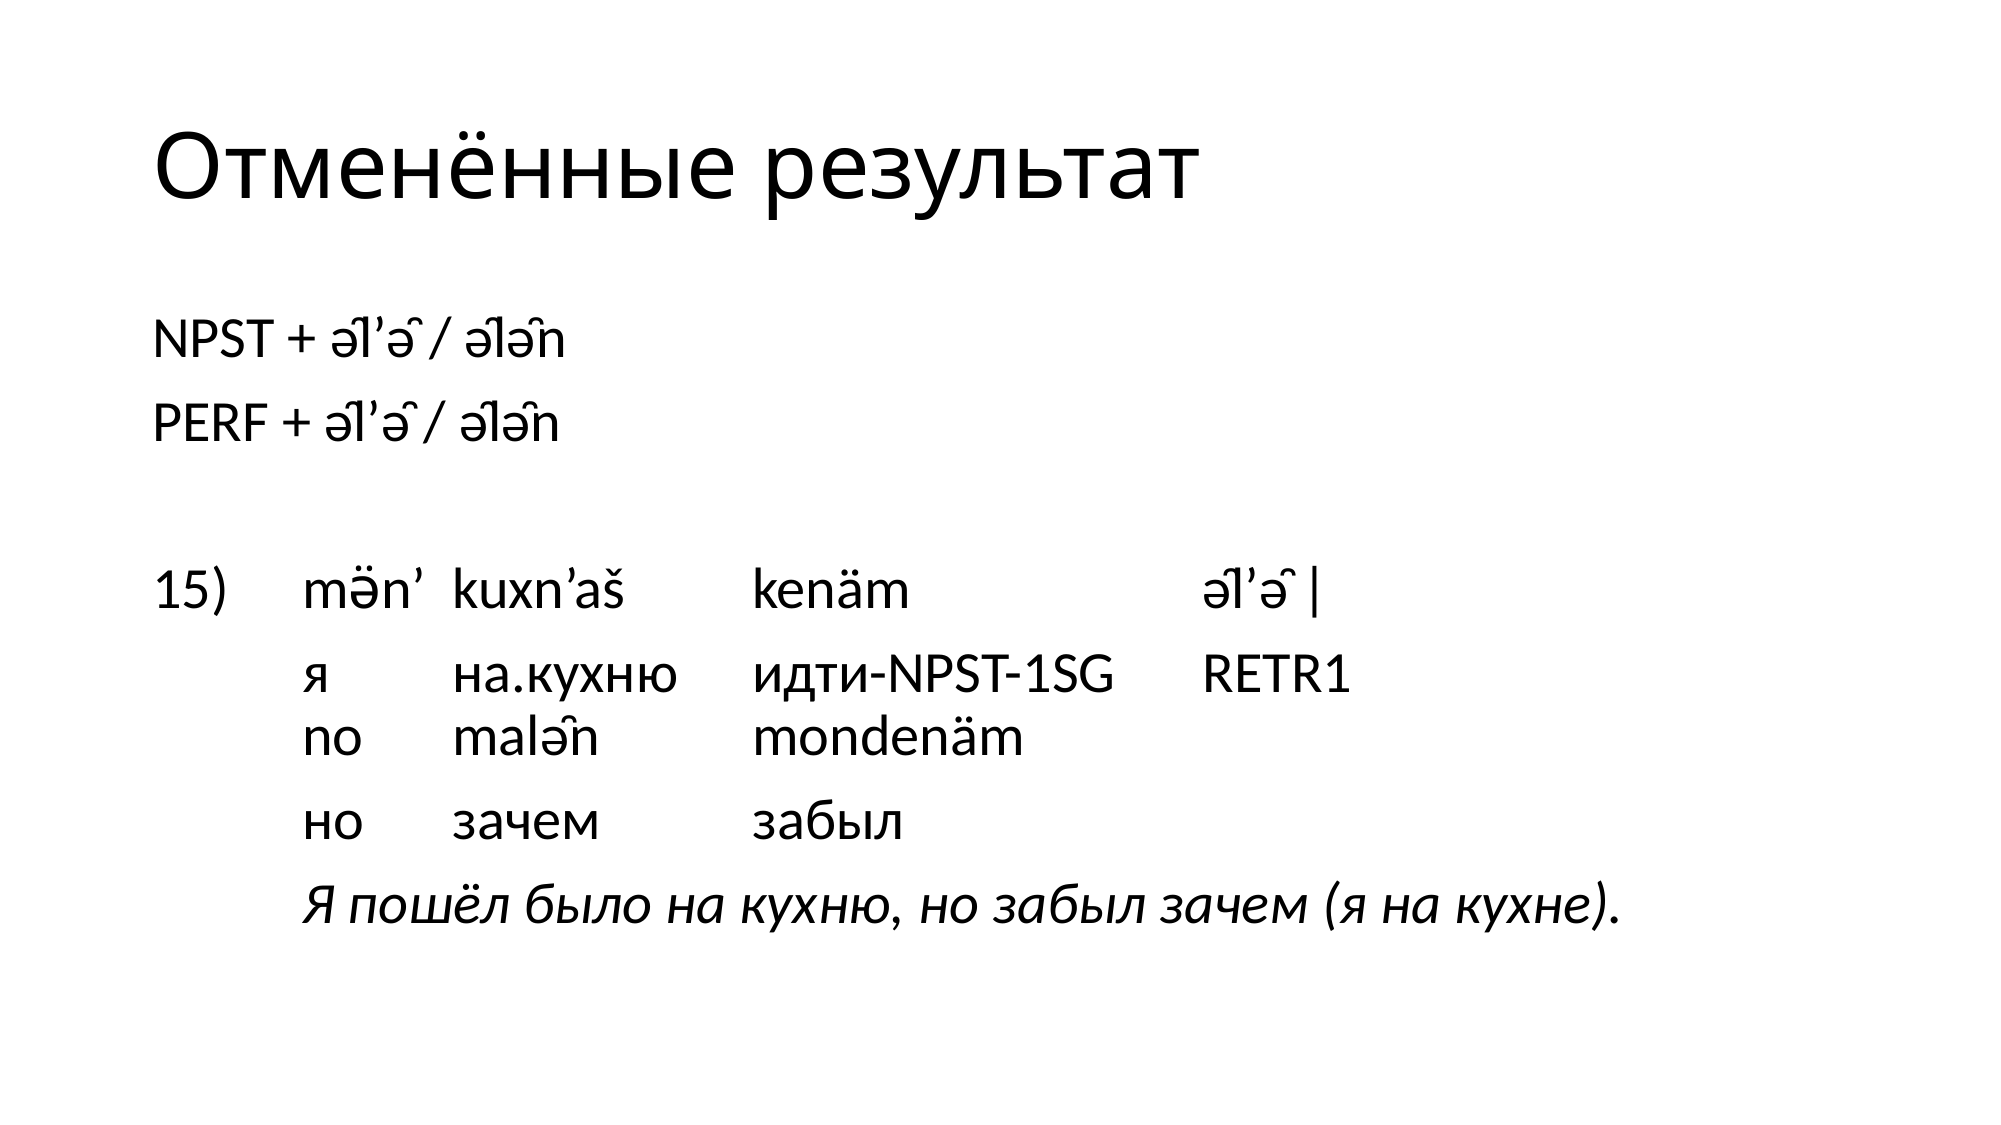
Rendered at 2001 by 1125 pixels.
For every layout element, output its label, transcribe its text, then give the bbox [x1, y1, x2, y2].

title Отменённые результат [137, 59, 1863, 278]
list NPST + ə̑l’ə̑ / ə̑lə̑n PERF + ə̑l’ə̑ / ə̑lə̑n 15) mə̈n’ kuxn’aš kenäm ə̑l’ə̑ | я на.кухню идти-NPST-1SG RETR1 no malə̑n mondenäm но зачем забыл Я пошёл было на кухню, но забыл зачем (я на кухне). [137, 299, 1863, 1014]
